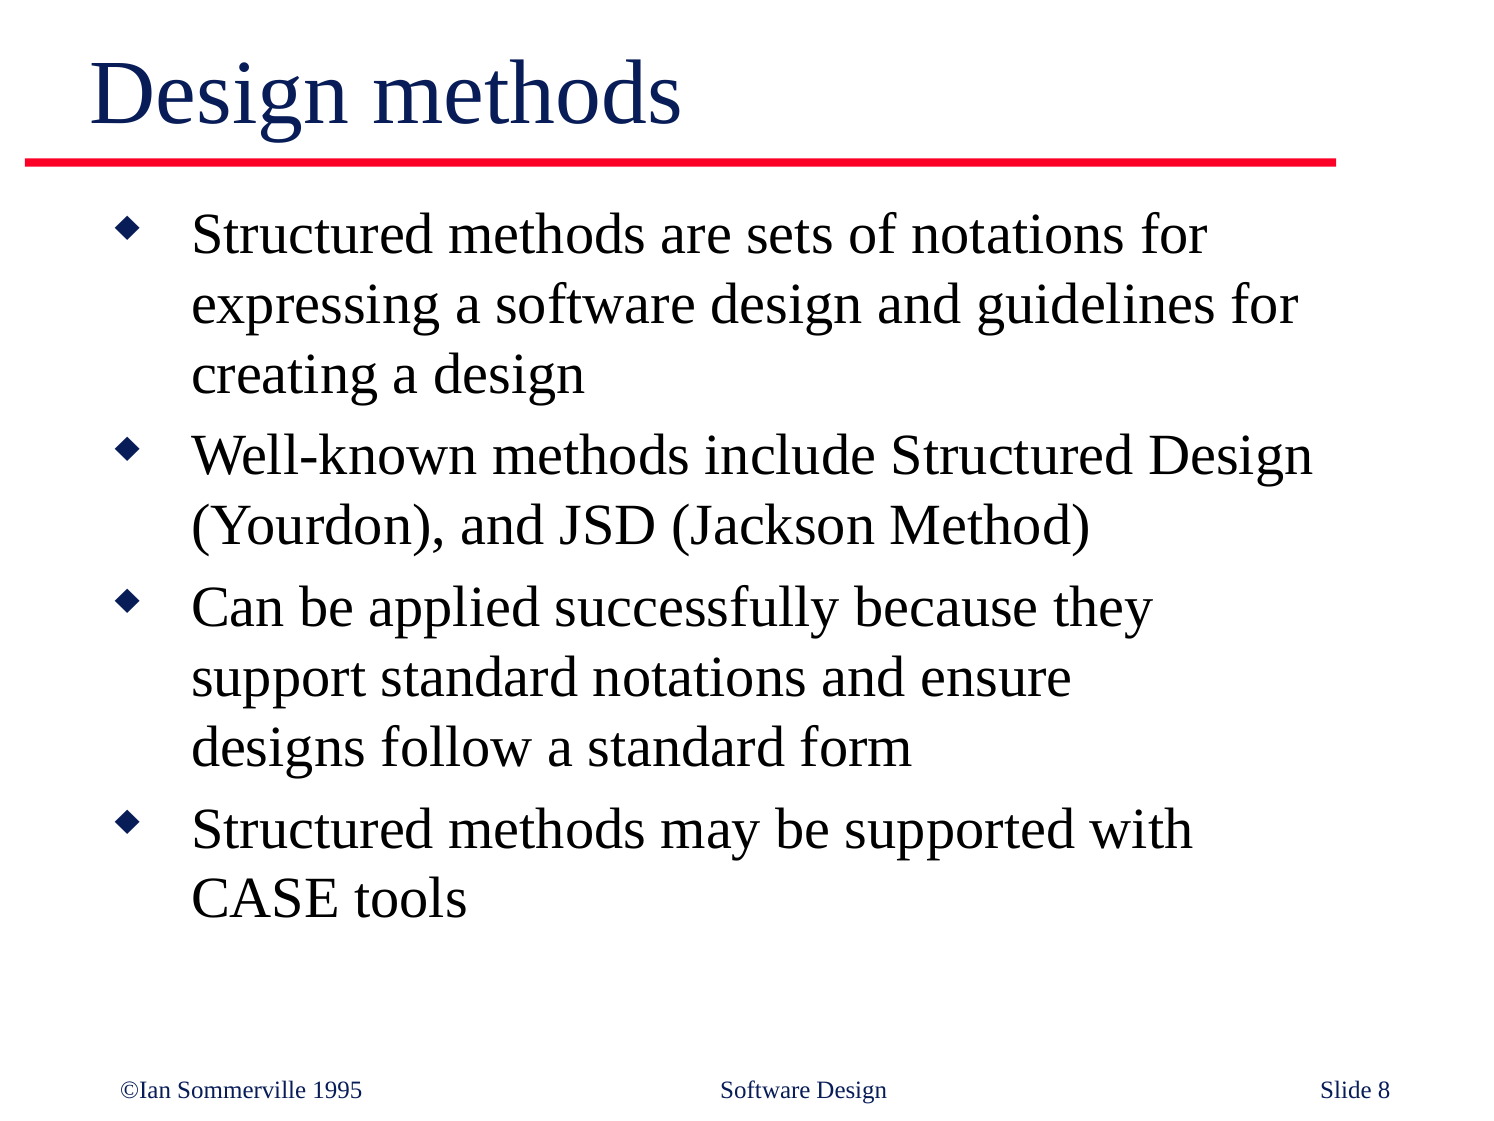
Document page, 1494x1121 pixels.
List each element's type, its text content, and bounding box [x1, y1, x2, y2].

title Design methods [75, 37, 1350, 150]
list Structured methods are sets of notations for expressing a software design and guidelines for creating a design Well-known methods include Structured Design (Yourdon), and JSD (Jackson Method) Can be applied successfully because they support standard notations and ensure designs follow a standard form Structured methods may be supported with CASE tools [99, 187, 1437, 1024]
